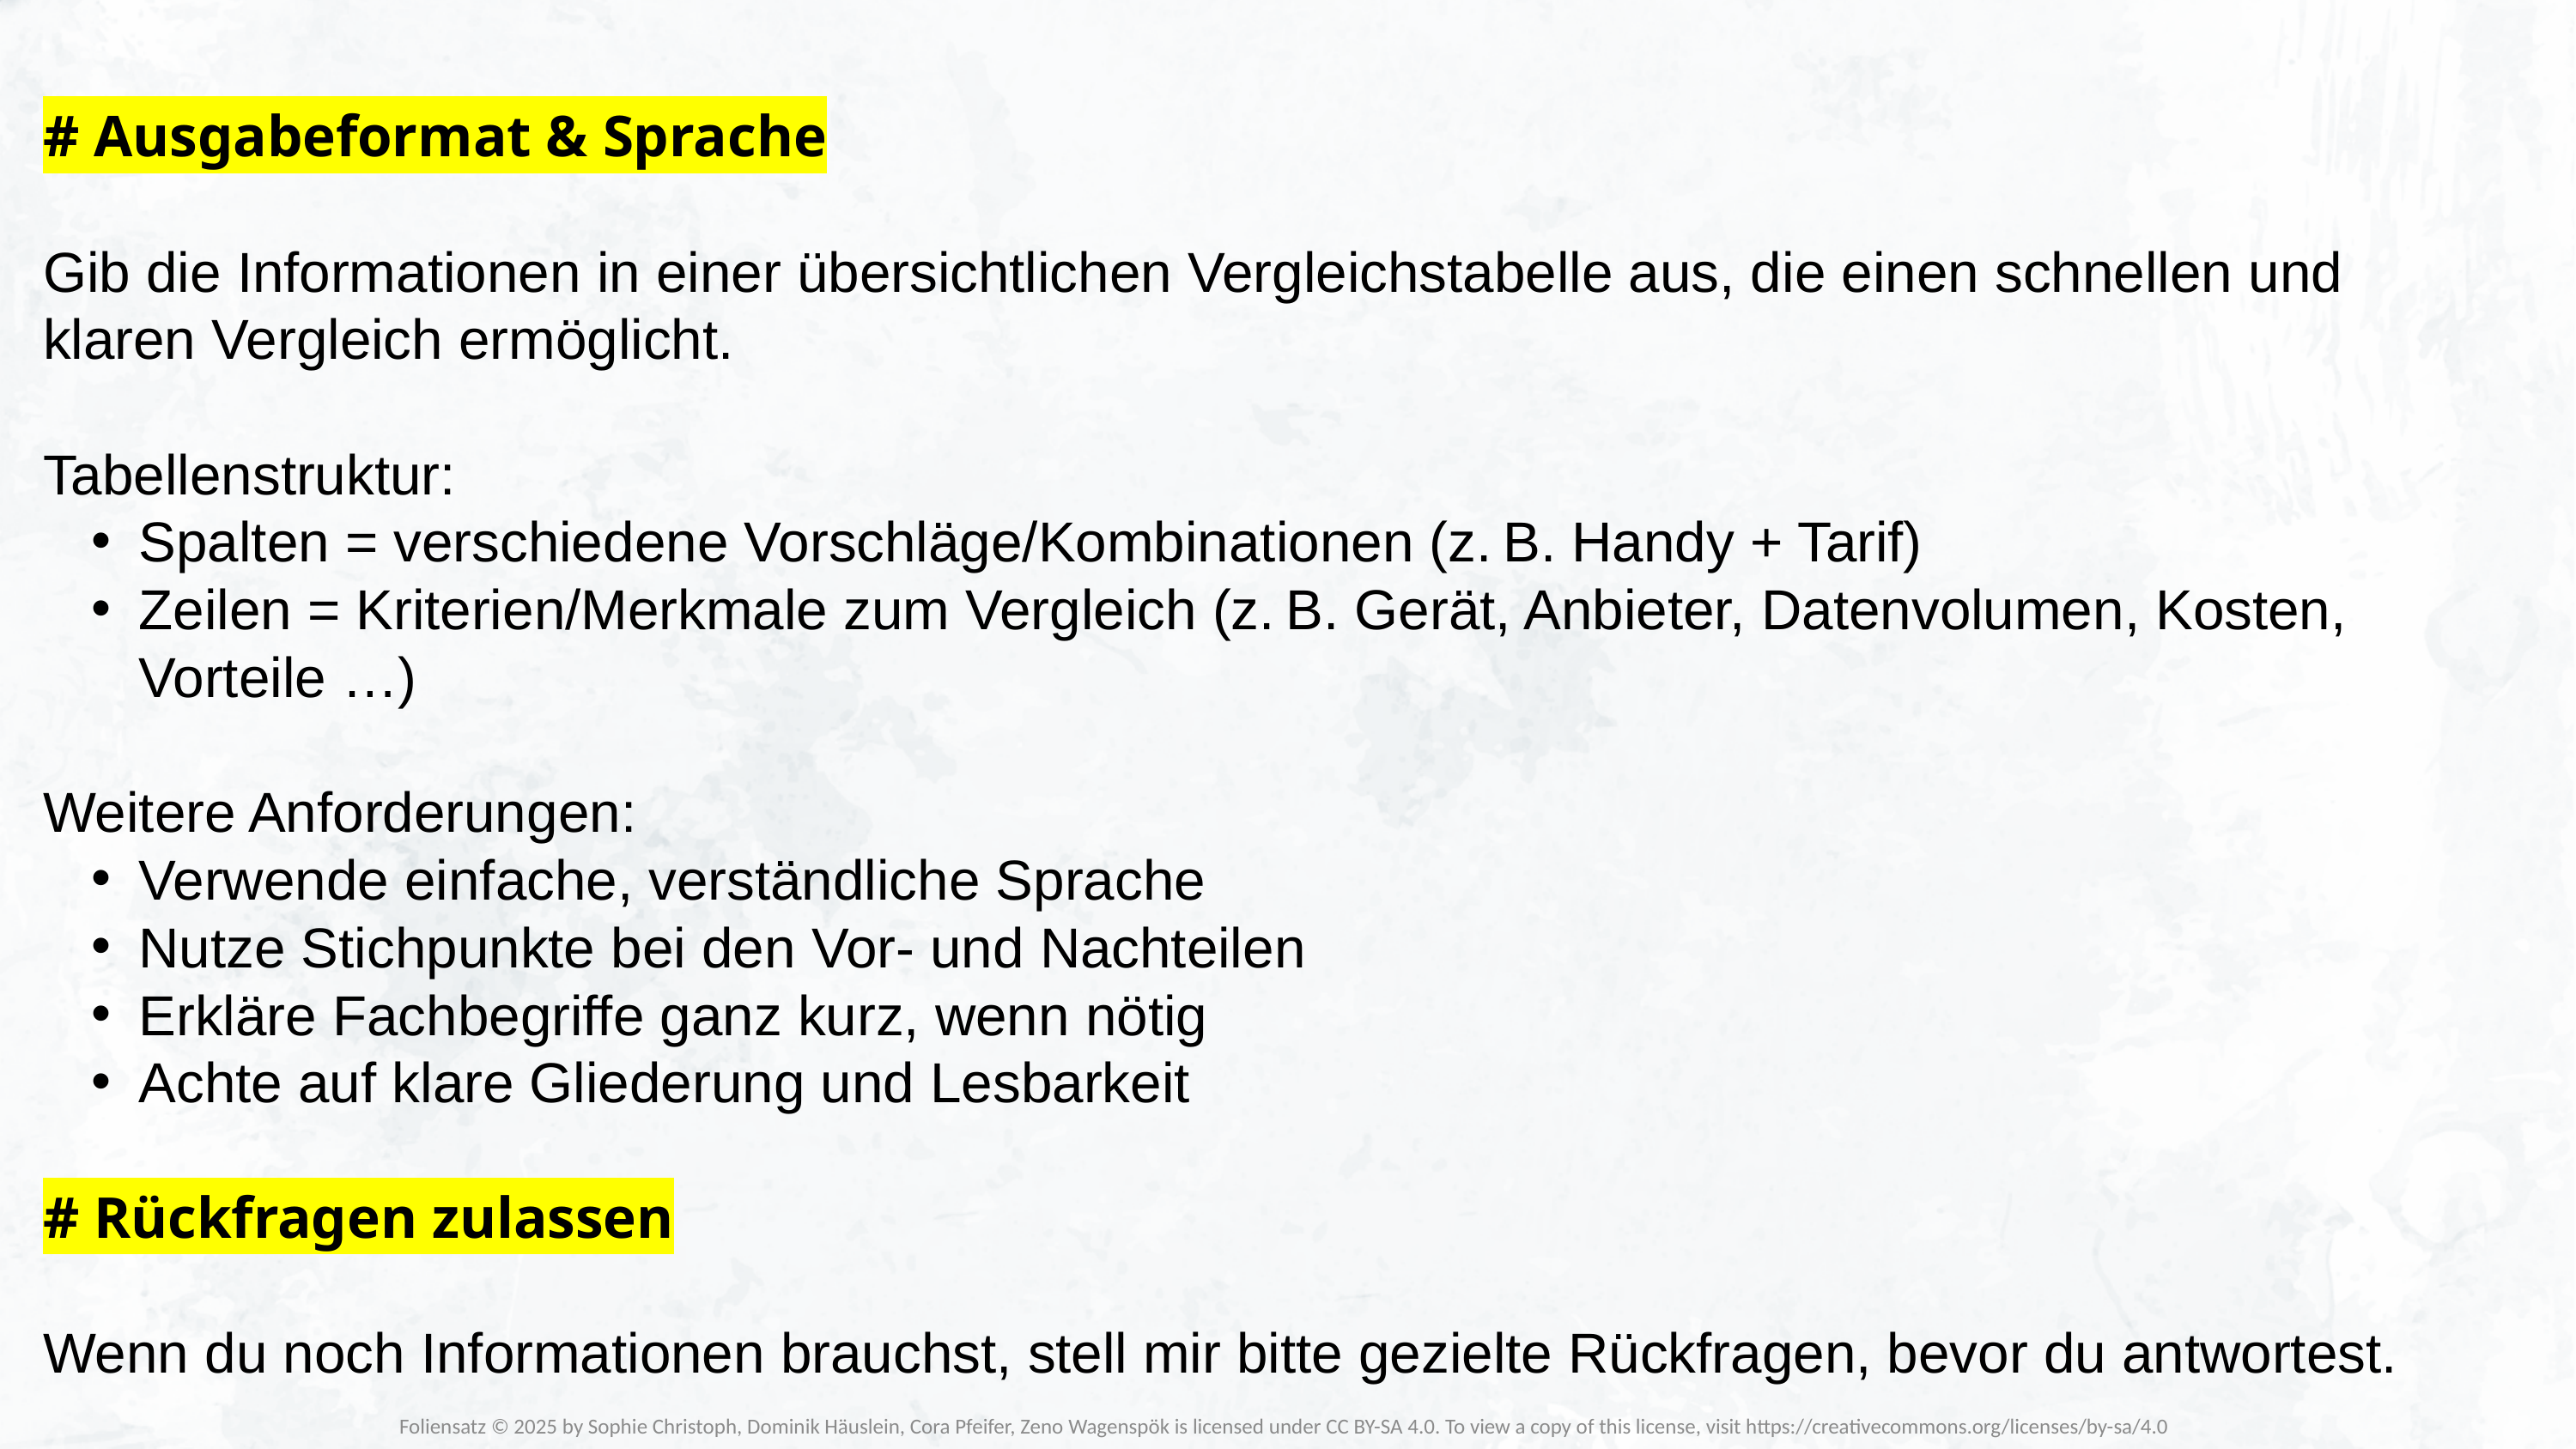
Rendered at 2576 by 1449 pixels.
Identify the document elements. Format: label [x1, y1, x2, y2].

text_box [0, 0, 2576, 1449]
